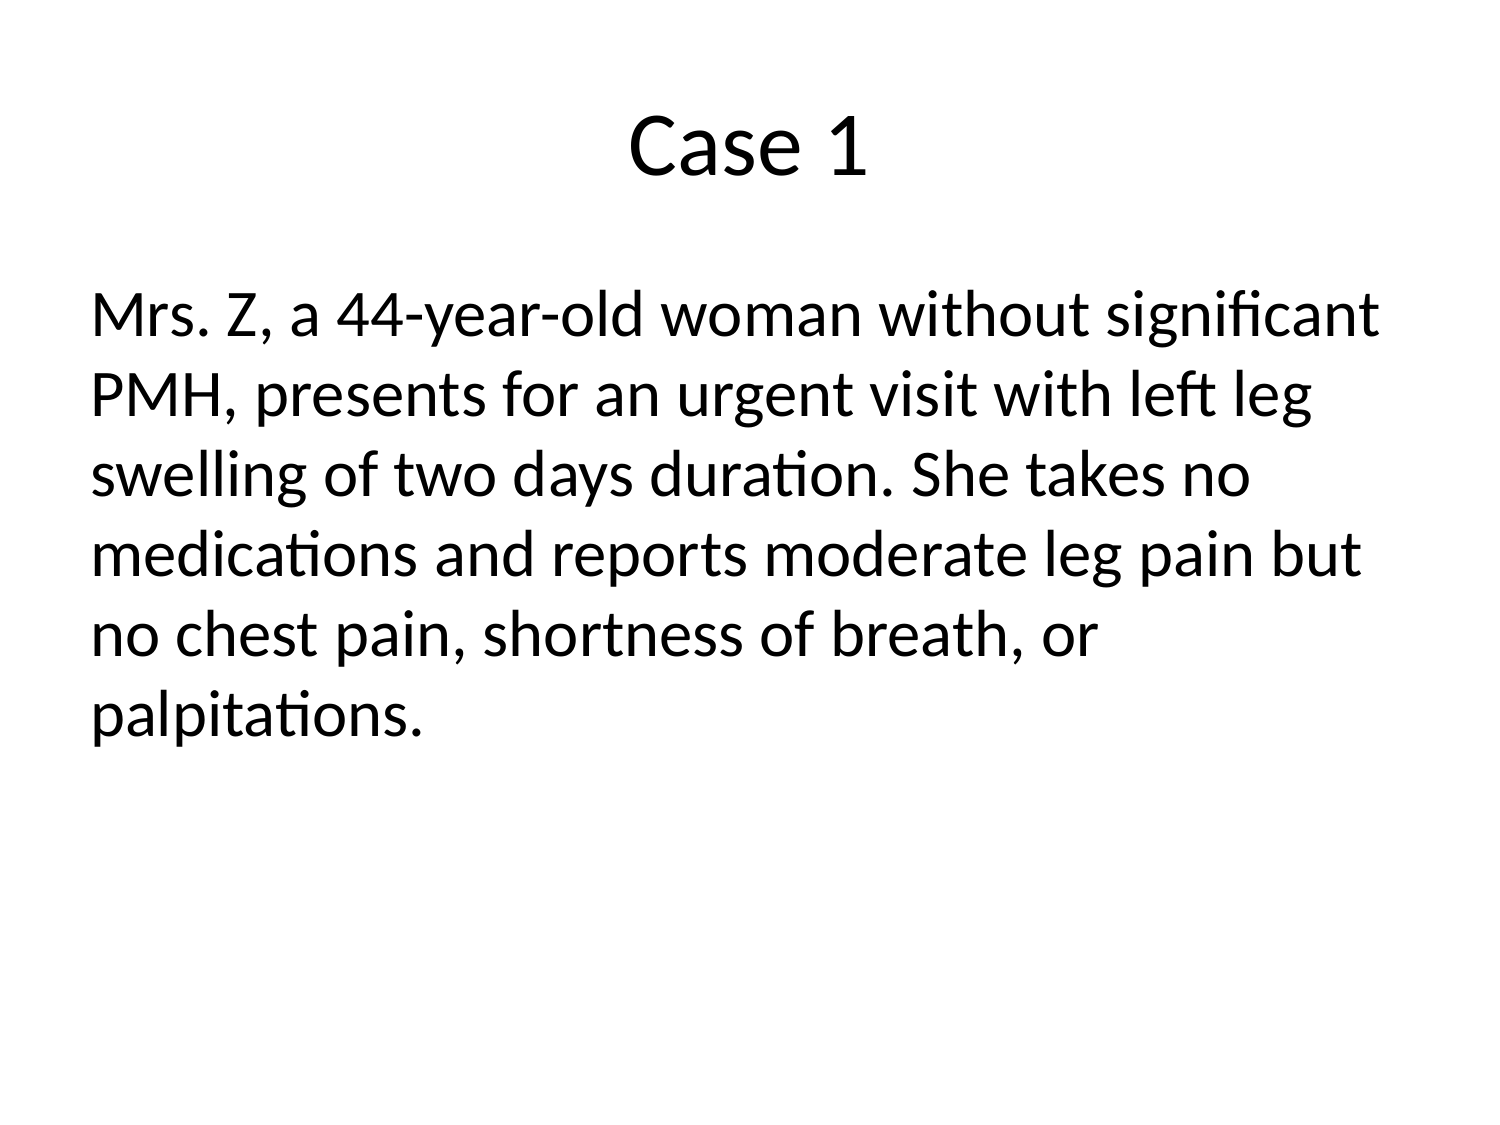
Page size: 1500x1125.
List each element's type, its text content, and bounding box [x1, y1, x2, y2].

title Case 1 [75, 45, 1425, 233]
list Mrs. Z, a 44-year-old woman without significant PMH, presents for an urgent visit with left leg swelling of two days duration. She takes no medications and reports moderate leg pain but no chest pain, shortness of breath, or palpitations. [75, 262, 1425, 1005]
